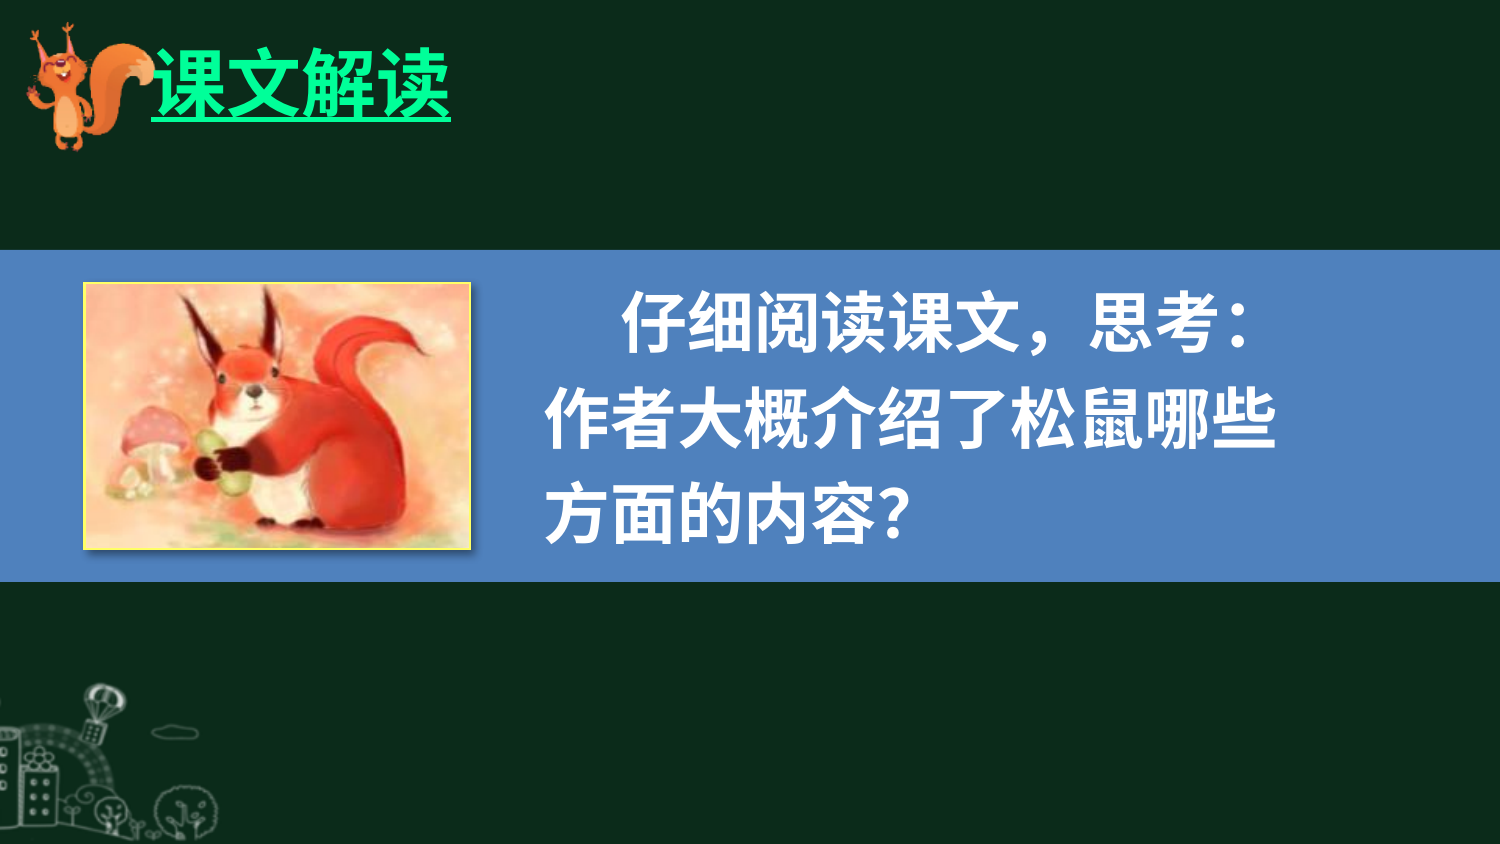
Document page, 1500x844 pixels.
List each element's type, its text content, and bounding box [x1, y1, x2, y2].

picture [85, 283, 470, 549]
text_box [0, 248, 1500, 584]
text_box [8, 7, 506, 156]
picture [0, 584, 1500, 844]
picture [0, 0, 1500, 248]
text_box 仔细阅读课文，思考：作者大概介绍了松鼠哪些方面的内容？ [532, 259, 1346, 558]
